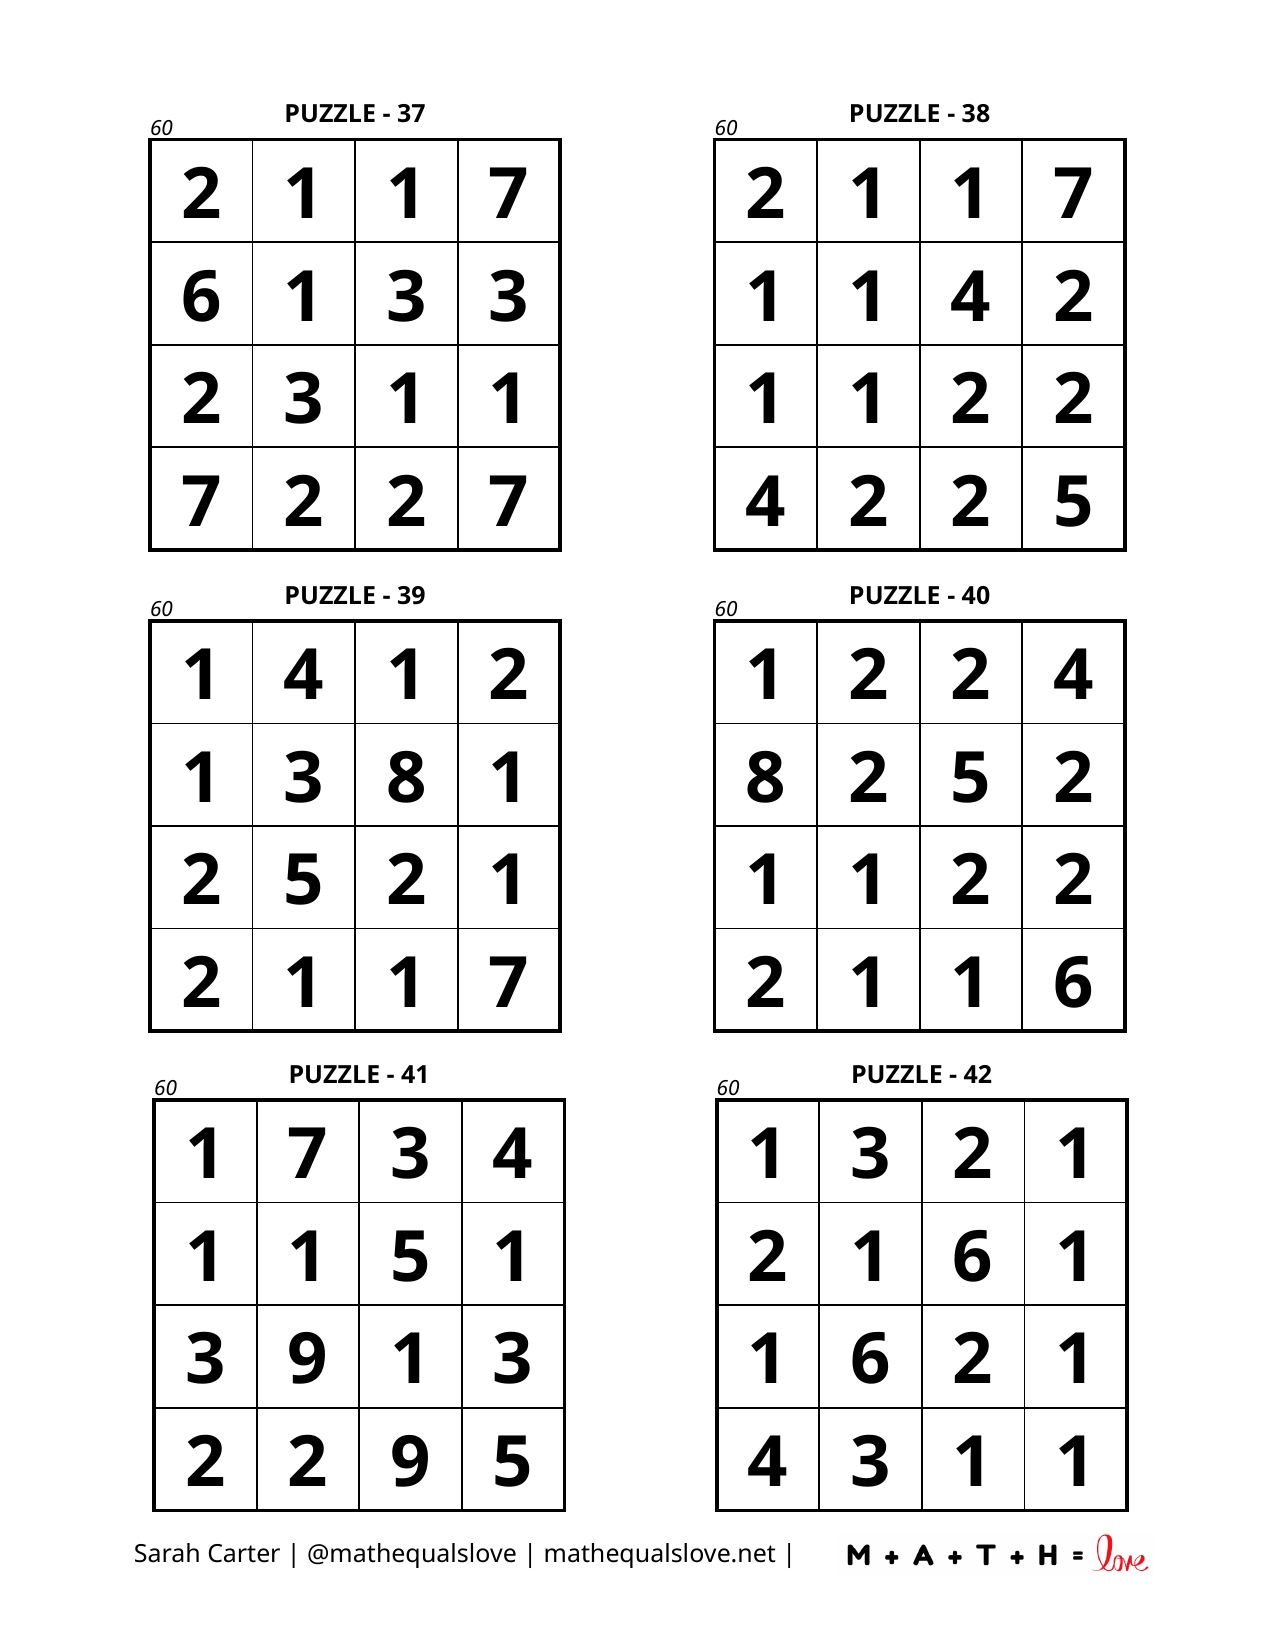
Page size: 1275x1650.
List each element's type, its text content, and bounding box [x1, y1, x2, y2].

table_header 1 [719, 1102, 818, 1202]
table_header 2 [716, 141, 816, 241]
table_header 2 [818, 623, 919, 723]
table_cell 1 [459, 724, 558, 825]
table_cell 5 [463, 1409, 563, 1509]
table_header 1 [716, 623, 816, 723]
table_cell 2 [1023, 827, 1123, 928]
table_cell 1 [818, 929, 919, 1029]
table_cell 2 [719, 1203, 818, 1304]
table_cell 3 [253, 346, 354, 446]
table_header 7 [459, 141, 558, 241]
table_cell 1 [716, 346, 816, 446]
text_box PUZZLE - 37 [149, 97, 561, 128]
table_cell 1 [360, 1306, 461, 1407]
table_header 4 [1023, 623, 1123, 723]
table_cell 2 [156, 1409, 256, 1509]
table_header 1 [156, 1102, 256, 1202]
table_cell 2 [258, 1409, 358, 1509]
table_cell 5 [253, 827, 354, 928]
table_cell 8 [716, 724, 816, 825]
table_cell 1 [923, 1409, 1024, 1509]
table_cell 6 [820, 1306, 921, 1407]
table_cell 2 [921, 346, 1021, 446]
table_cell 8 [356, 724, 457, 825]
table_cell 2 [818, 724, 919, 825]
table_cell 2 [1023, 346, 1123, 446]
table_cell 1 [459, 346, 558, 446]
table_cell 2 [923, 1306, 1024, 1407]
table_cell 1 [356, 929, 457, 1029]
table_cell 2 [152, 346, 252, 446]
table_header 1 [356, 141, 457, 241]
table_cell 4 [921, 243, 1021, 344]
table_cell 1 [156, 1203, 256, 1304]
table_cell 1 [463, 1203, 563, 1304]
table_cell 5 [1023, 448, 1123, 548]
text_box PUZZLE - 42 [716, 1058, 1128, 1089]
table_cell 5 [921, 724, 1021, 825]
table_cell 7 [152, 448, 252, 548]
table_header 7 [1023, 141, 1123, 241]
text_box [118, 1529, 1199, 1576]
table_header 2 [923, 1102, 1024, 1202]
table_cell 2 [356, 827, 457, 928]
table_cell 3 [356, 243, 457, 344]
table_cell 3 [253, 724, 354, 825]
table_cell 5 [360, 1203, 461, 1304]
table_cell 1 [818, 346, 919, 446]
table_header 2 [152, 141, 252, 241]
table_header 7 [258, 1102, 358, 1202]
table_cell 3 [463, 1306, 563, 1407]
table_cell 7 [459, 929, 558, 1029]
table_cell 1 [1025, 1306, 1125, 1407]
table_cell 4 [719, 1409, 818, 1509]
table_cell 2 [152, 827, 252, 928]
table_header 2 [921, 623, 1021, 723]
text_box 60 [149, 595, 359, 621]
table_cell 1 [818, 243, 919, 344]
text_box PUZZLE - 39 [149, 579, 561, 610]
table_cell 6 [1023, 929, 1123, 1029]
table_header 1 [253, 141, 354, 241]
table_cell 9 [258, 1306, 358, 1407]
table_cell 3 [156, 1306, 256, 1407]
table_header 1 [1025, 1102, 1125, 1202]
table_cell 2 [1023, 724, 1123, 825]
table_cell 1 [1025, 1203, 1125, 1304]
table_cell 1 [459, 827, 558, 928]
table_cell 2 [152, 929, 252, 1029]
table_cell 1 [820, 1203, 921, 1304]
table_cell 2 [253, 448, 354, 548]
table_cell 2 [716, 929, 816, 1029]
table_cell 1 [716, 243, 816, 344]
table_header 1 [356, 623, 457, 723]
table_cell 2 [921, 448, 1021, 548]
table_header 2 [459, 623, 558, 723]
table_cell 6 [923, 1203, 1024, 1304]
table_cell 1 [258, 1203, 358, 1304]
table_header 4 [463, 1102, 563, 1202]
table_cell 1 [253, 243, 354, 344]
table_cell 3 [459, 243, 558, 344]
table_header 3 [360, 1102, 461, 1202]
table_cell 1 [818, 827, 919, 928]
table_cell 2 [818, 448, 919, 548]
table_cell 2 [921, 827, 1021, 928]
text_box 60 [154, 1074, 363, 1100]
table_cell 7 [459, 448, 558, 548]
text_box 60 [149, 114, 359, 140]
text_box 60 [716, 1074, 925, 1100]
table_header 1 [152, 623, 252, 723]
text_box PUZZLE - 38 [714, 97, 1125, 128]
text_box 60 [714, 114, 923, 140]
table_cell 1 [1025, 1409, 1125, 1509]
table_cell 1 [719, 1306, 818, 1407]
table_cell 1 [921, 929, 1021, 1029]
table_cell 2 [356, 448, 457, 548]
table_header 4 [253, 623, 354, 723]
table_cell 4 [716, 448, 816, 548]
table_cell 1 [356, 346, 457, 446]
table_cell 3 [820, 1409, 921, 1509]
table_cell 1 [152, 724, 252, 825]
text_box PUZZLE - 41 [154, 1058, 565, 1089]
table_cell 9 [360, 1409, 461, 1509]
table_cell 1 [253, 929, 354, 1029]
table_cell 2 [1023, 243, 1123, 344]
text_box 60 [714, 595, 923, 621]
table_header 3 [820, 1102, 921, 1202]
table_cell 6 [152, 243, 252, 344]
text_box PUZZLE - 40 [714, 579, 1125, 610]
table_header 1 [818, 141, 919, 241]
table_header 1 [921, 141, 1021, 241]
table_cell 1 [716, 827, 816, 928]
